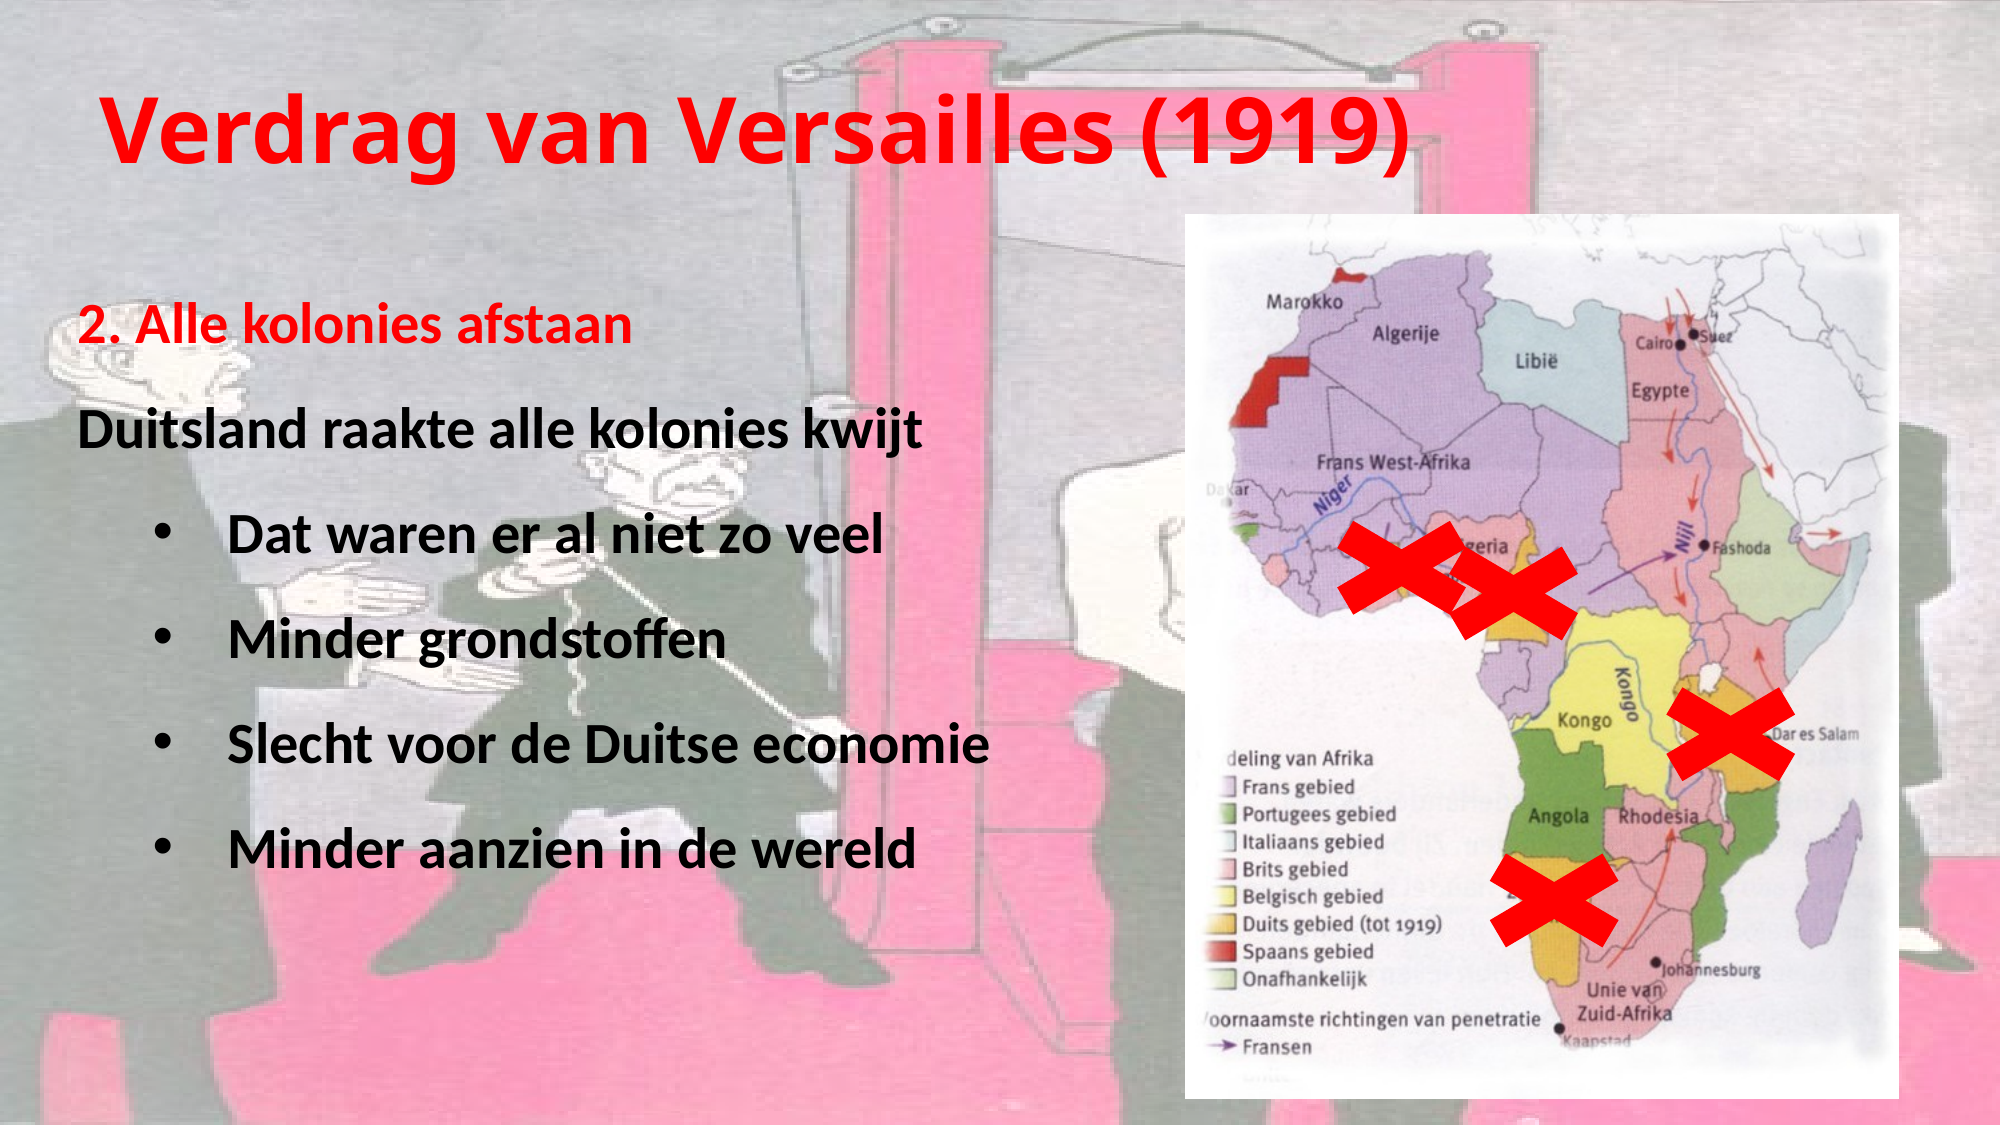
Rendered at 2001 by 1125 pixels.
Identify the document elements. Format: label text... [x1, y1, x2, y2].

title Verdrag van Versailles (1919) [84, 25, 1518, 243]
text_box 2. Alle kolonies afstaan Duitsland raakte alle kolonies kwijt Dat waren er al niet zo veel Minder grondstoffen Slecht voor de Duitse economie Minder aanzien in de wereld [62, 243, 1184, 888]
picture [1184, 214, 1899, 1099]
